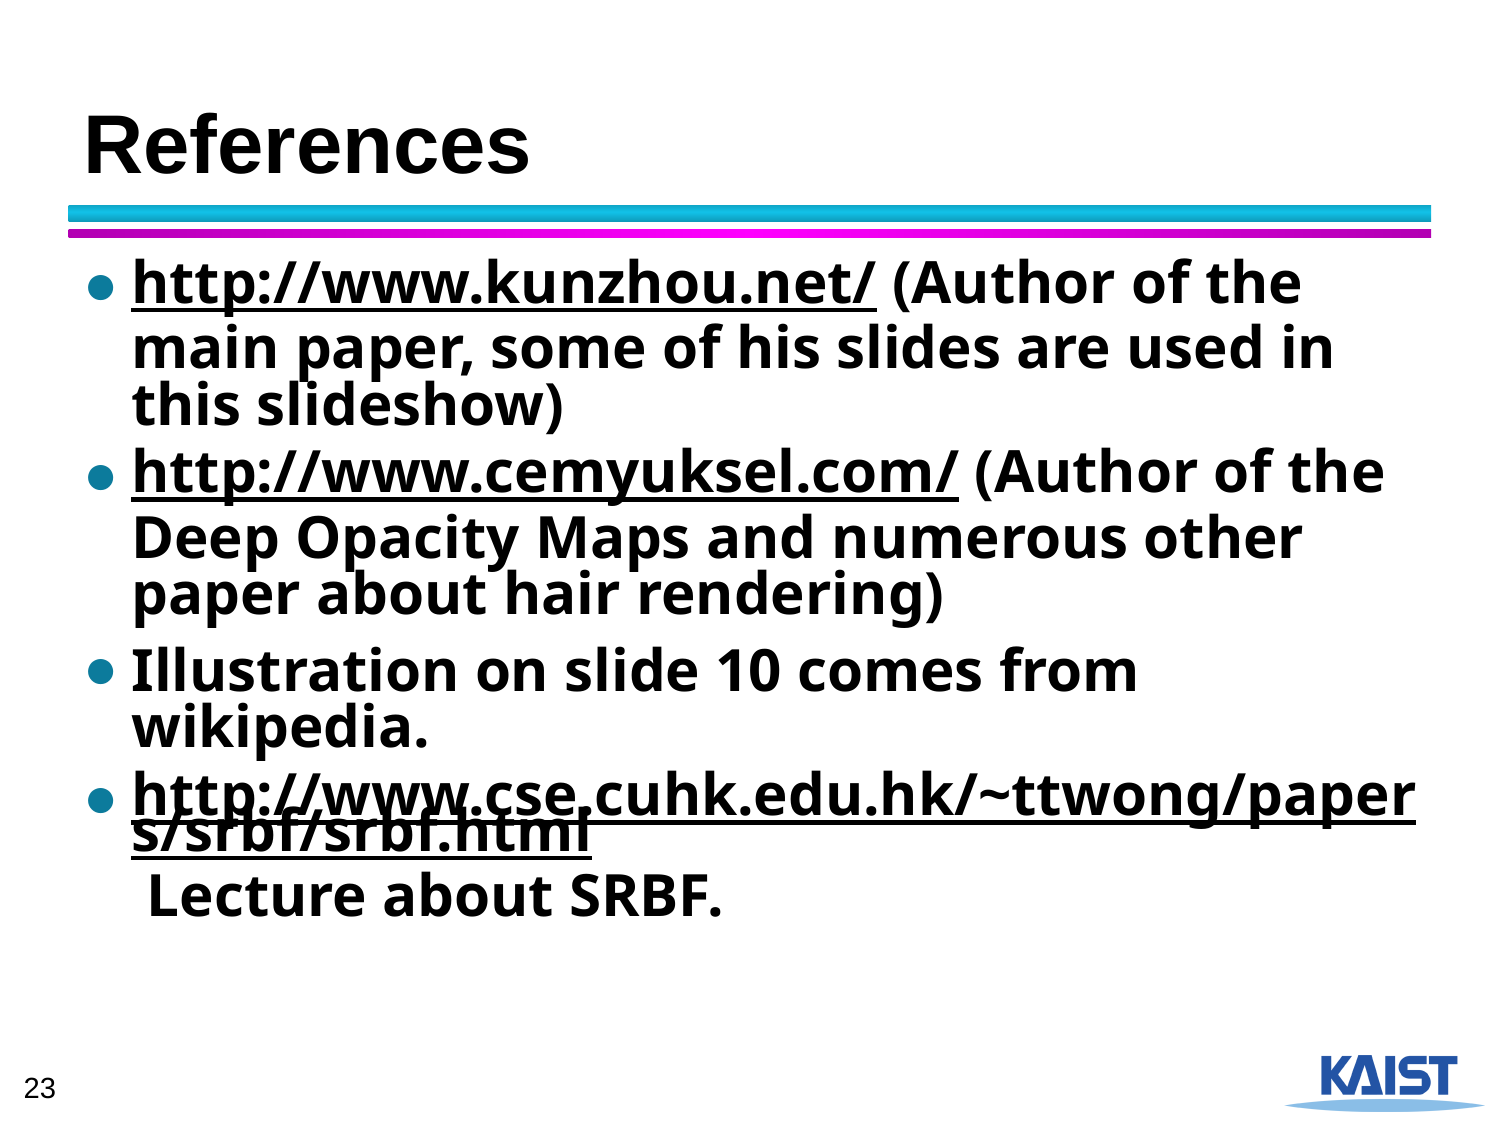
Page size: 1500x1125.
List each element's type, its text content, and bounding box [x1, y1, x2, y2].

picture [1284, 1055, 1485, 1112]
list http://www.kunzhou.net/ (Author of the main paper, some of his slides are used in this slideshow) http://www.cemyuksel.com/ (Author of the Deep Opacity Maps and numerous other paper about hair rendering) Illustration on slide 10 comes from wikipedia. http://www.cse.cuhk.edu.hk/~ttwong/papers/srbf/srbf.html Lecture about SRBF. [68, 259, 1434, 1093]
title References [68, 48, 1428, 199]
